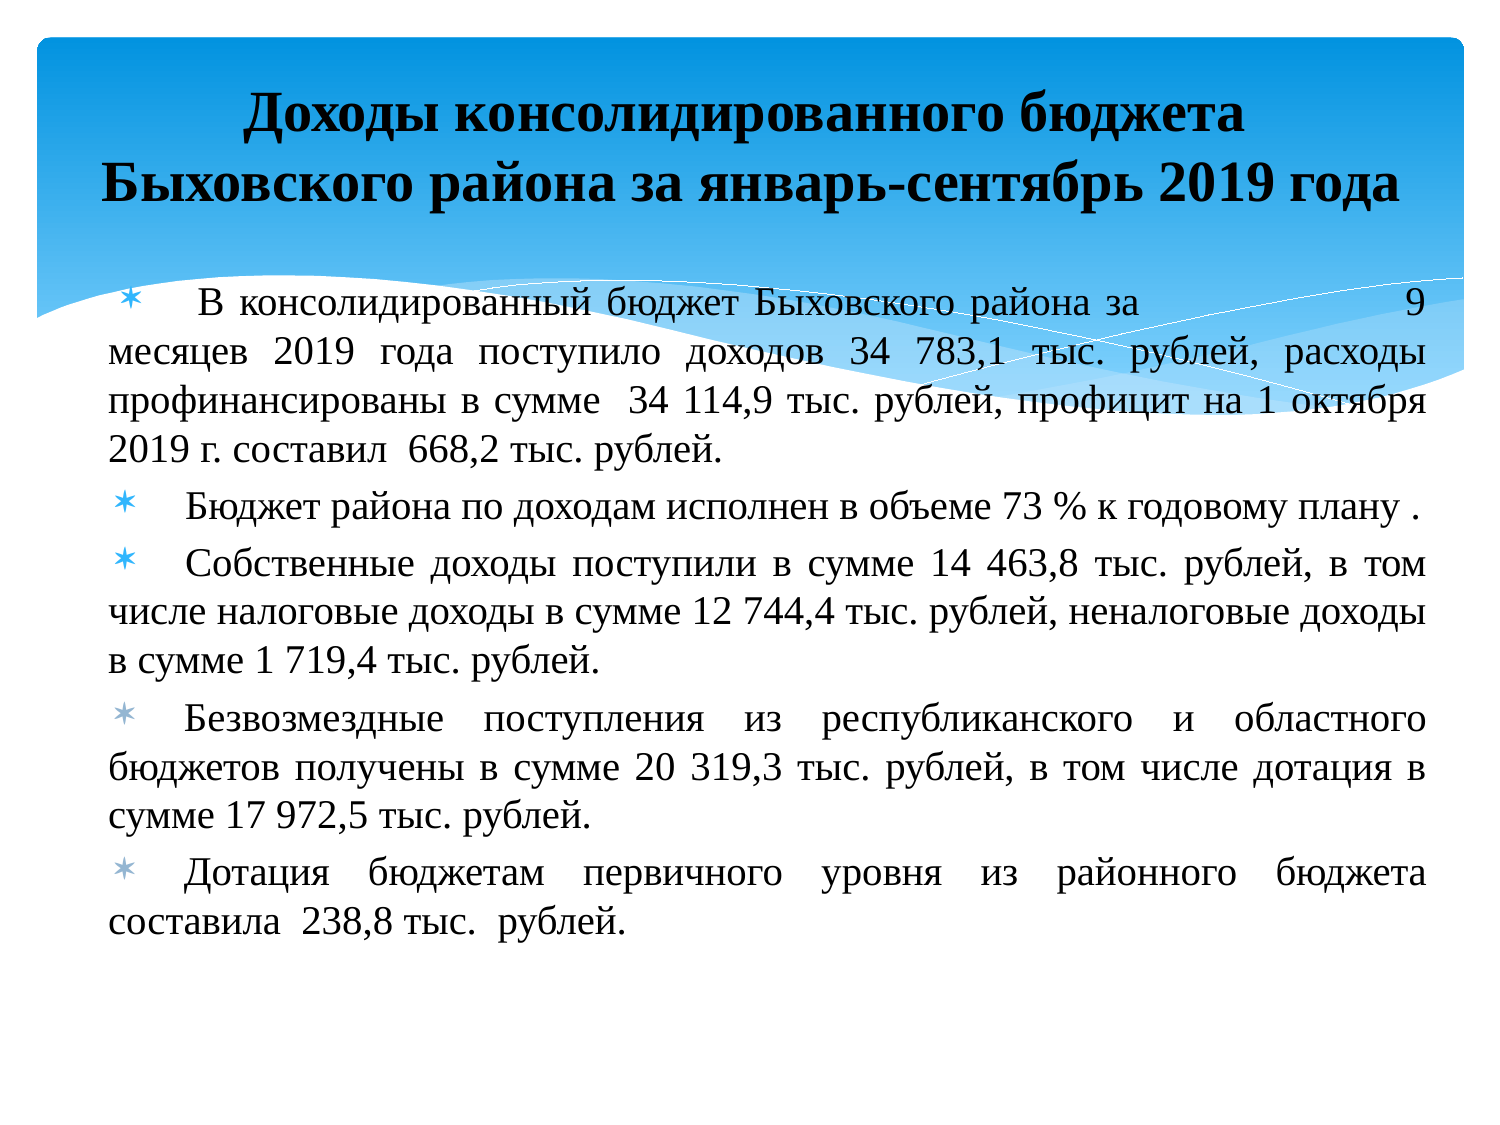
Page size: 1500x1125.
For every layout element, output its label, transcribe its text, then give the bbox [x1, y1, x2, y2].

title Доходы консолидированного бюджета Быховского района за январь-сентябрь 2019 года [76, 66, 1427, 220]
list В консолидированный бюджет Быховского района за 9 месяцев 2019 года поступило доходов 34 783,1 тыс. рублей, расходы профинансированы в сумме 34 114,9 тыс. рублей, профицит на 1 октября 2019 г. составил 668,2 тыс. рублей. Бюджет района по доходам исполнен в объеме 73 % к годовому плану . Собственные доходы поступили в сумме 14 463,8 тыс. рублей, в том числе налоговые доходы в сумме 12 744,4 тыс. рублей, неналоговые доходы в сумме 1 719,4 тыс. рублей. Безвозмездные поступления из республиканского и областного бюджетов получены в сумме 20 319,3 тыс. рублей, в том числе дотация в сумме 17 972,5 тыс. рублей. Дотация бюджетам первичного уровня из районного бюджета составила 238,8 тыс. рублей. [53, 267, 1447, 1012]
